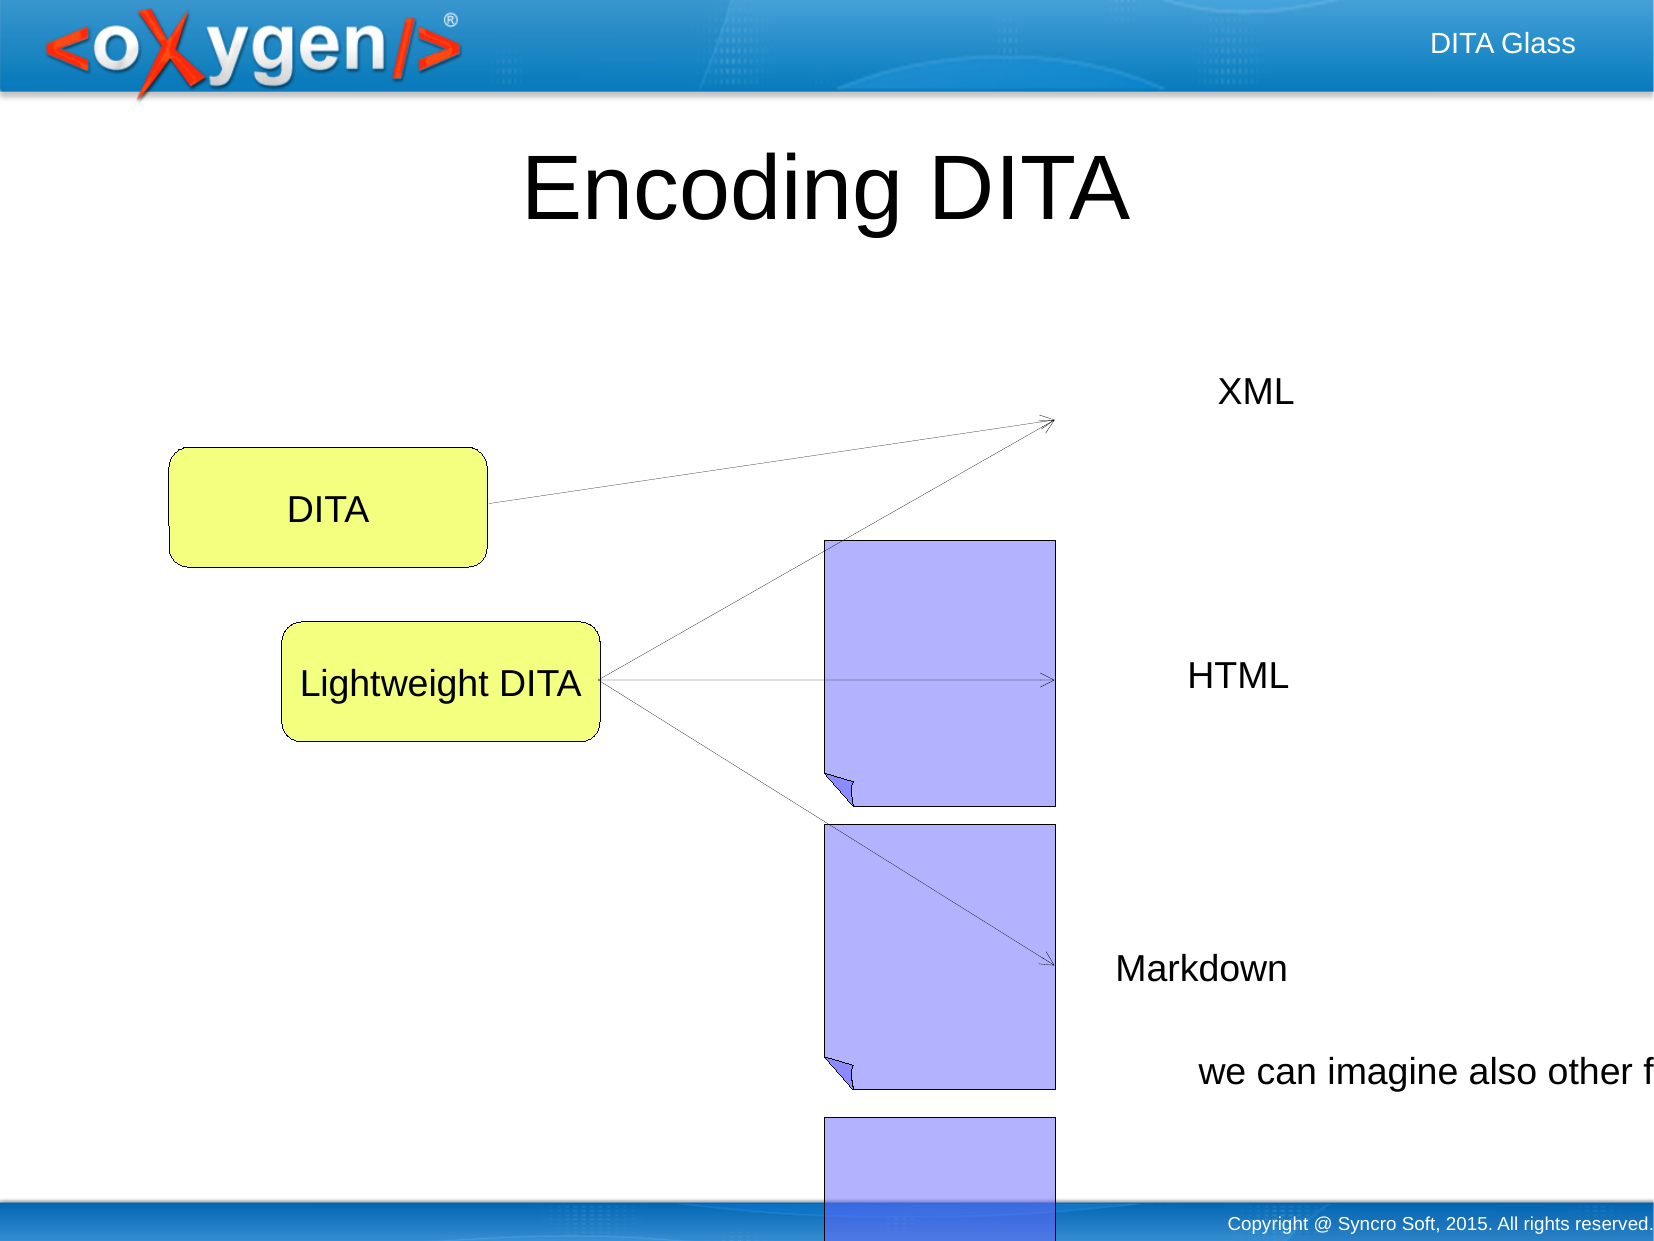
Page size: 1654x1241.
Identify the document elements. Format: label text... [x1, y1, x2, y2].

picture [0, 1195, 824, 1241]
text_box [824, 359, 1390, 807]
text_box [824, 643, 1372, 1091]
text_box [824, 1097, 1335, 1241]
text_box DITA [168, 447, 488, 568]
title Encoding DITA [82, 78, 1571, 286]
text_box Lightweight DITA [281, 621, 601, 742]
text_box we can imagine also other formats [1339, 1039, 1654, 1100]
picture [0, 0, 1654, 109]
picture [1335, 1195, 1654, 1241]
